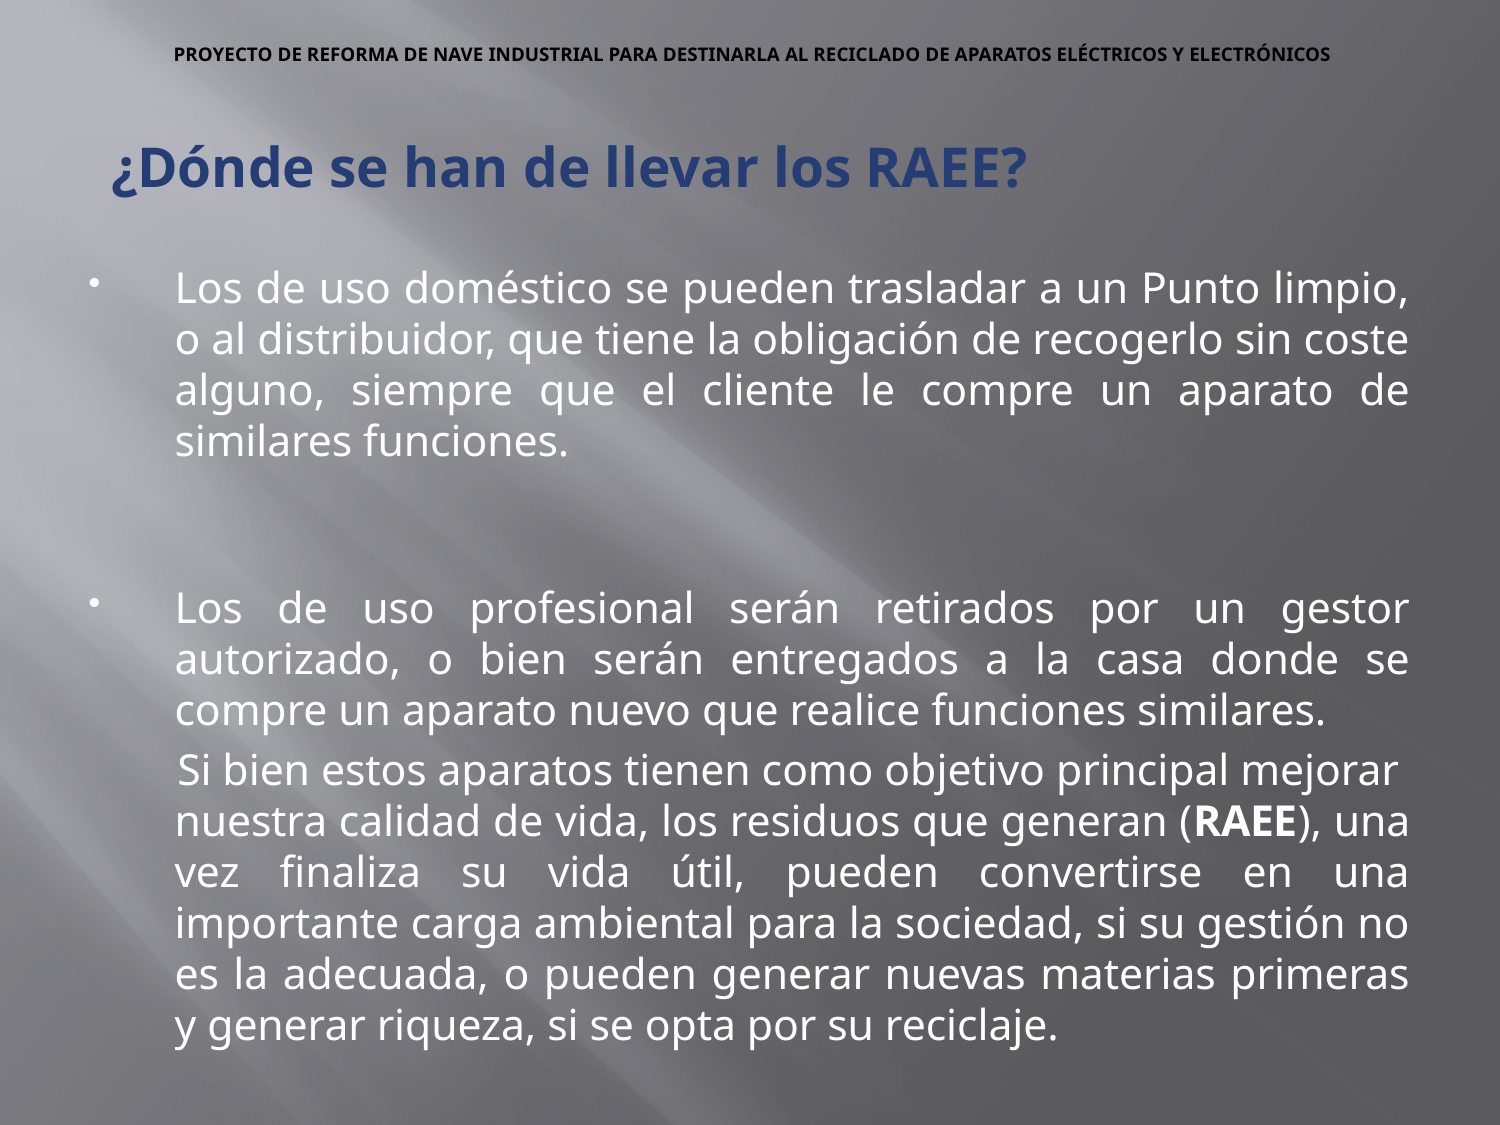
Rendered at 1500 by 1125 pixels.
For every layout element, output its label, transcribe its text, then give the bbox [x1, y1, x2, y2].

list ¿Dónde se han de llevar los RAEE? Los de uso doméstico se pueden trasladar a un Punto limpio, o al distribuidor, que tiene la obligación de recogerlo sin coste alguno, siempre que el cliente le compre un aparato de similares funciones. Los de uso profesional serán retirados por un gestor autorizado, o bien serán entregados a la casa donde se compre un aparato nuevo que realice funciones similares. Si bien estos aparatos tienen como objetivo principal mejorar nuestra calidad de vida, los residuos que generan (RAEE), una vez finaliza su vida útil, pueden convertirse en una importante carga ambiental para la sociedad, si su gestión no es la adecuada, o pueden generar nuevas materias primeras y generar riqueza, si se opta por su reciclaje. [75, 125, 1425, 1059]
title PROYECTO DE REFORMA DE NAVE INDUSTRIAL PARA DESTINARLA AL RECICLADO DE APARATOS ELÉCTRICOS Y ELECTRÓNICOS [76, 30, 1427, 76]
